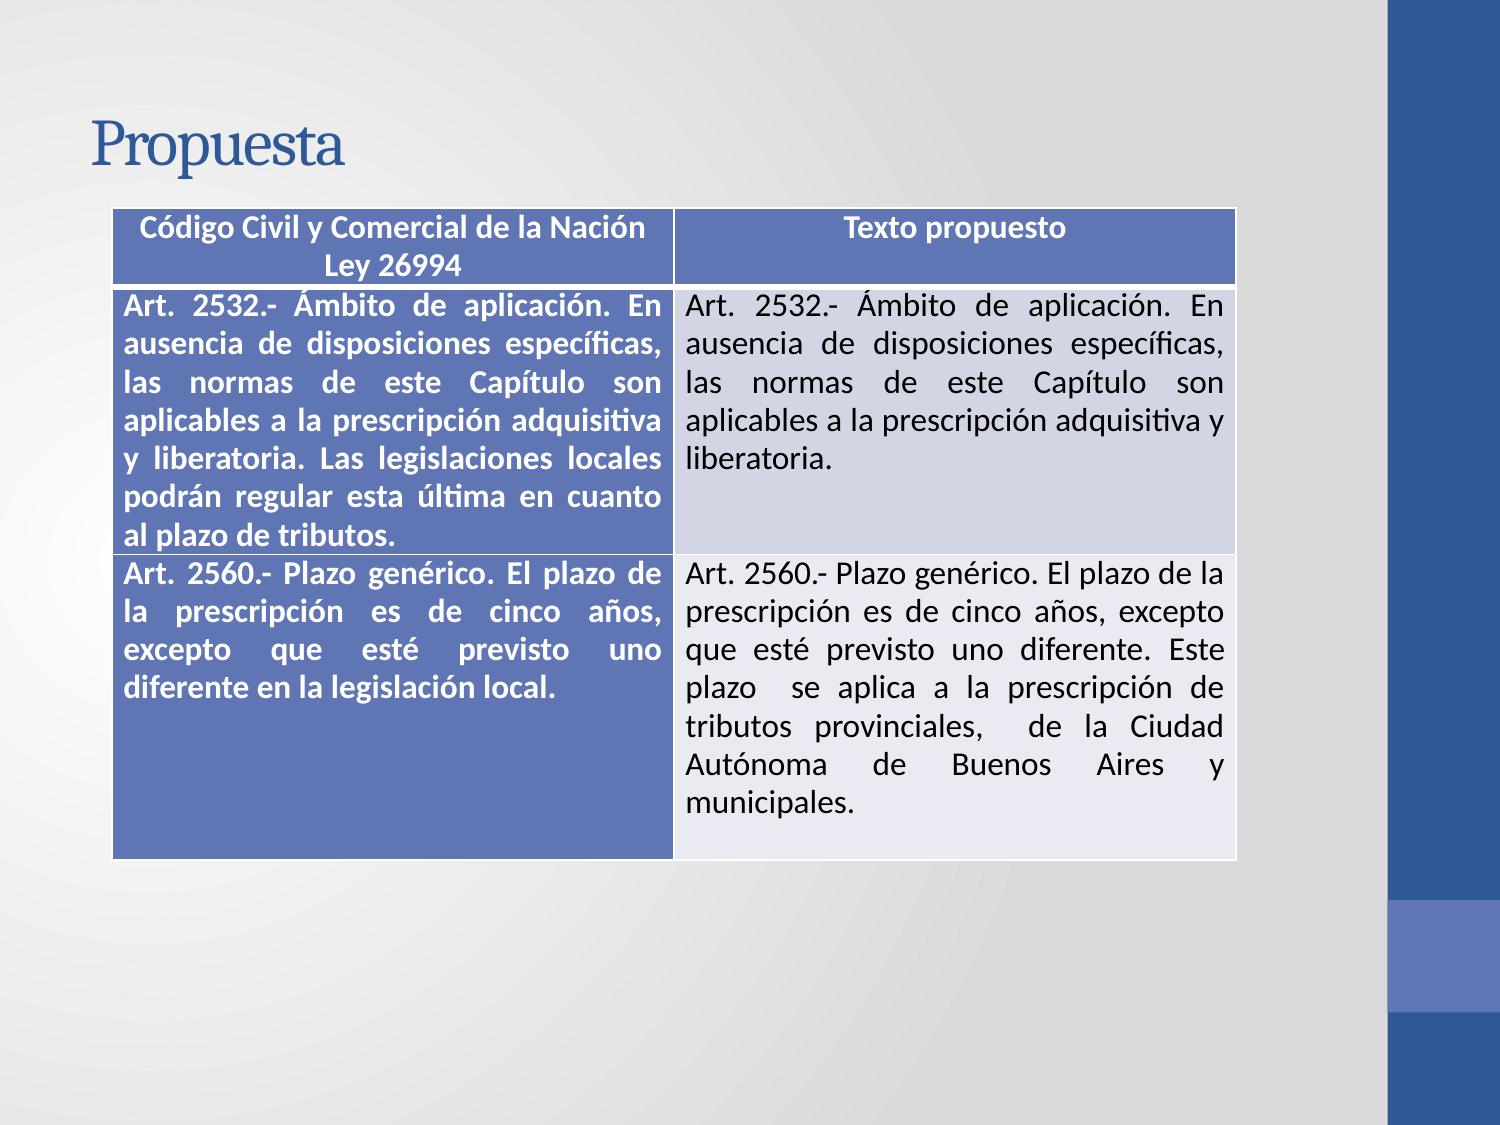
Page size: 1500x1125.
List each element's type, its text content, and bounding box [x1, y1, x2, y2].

table_header Texto propuesto [675, 209, 1235, 284]
table_cell Art. 2532.- Ámbito de aplicación. En ausencia de disposiciones específicas, las normas de este Capítulo son aplicables a la prescripción adquisitiva y liberatoria. Las legislaciones locales podrán regular esta última en cuanto al plazo de tributos. [113, 290, 673, 554]
table_cell Art. 2560.- Plazo genérico. El plazo de la prescripción es de cinco años, excepto que esté previsto uno diferente. Este plazo se aplica a la prescripción de tributos provinciales, de la Ciudad Autónoma de Buenos Aires y municipales. [675, 555, 1235, 859]
table_header Código Civil y Comercial de la Nación Ley 26994 [113, 209, 673, 284]
table_cell Art. 2560.- Plazo genérico. El plazo de la prescripción es de cinco años, excepto que esté previsto uno diferente en la legislación local. [113, 555, 673, 859]
title Propuesta [75, 45, 1325, 233]
table_cell Art. 2532.- Ámbito de aplicación. En ausencia de disposiciones específicas, las normas de este Capítulo son aplicables a la prescripción adquisitiva y liberatoria. [675, 290, 1235, 554]
